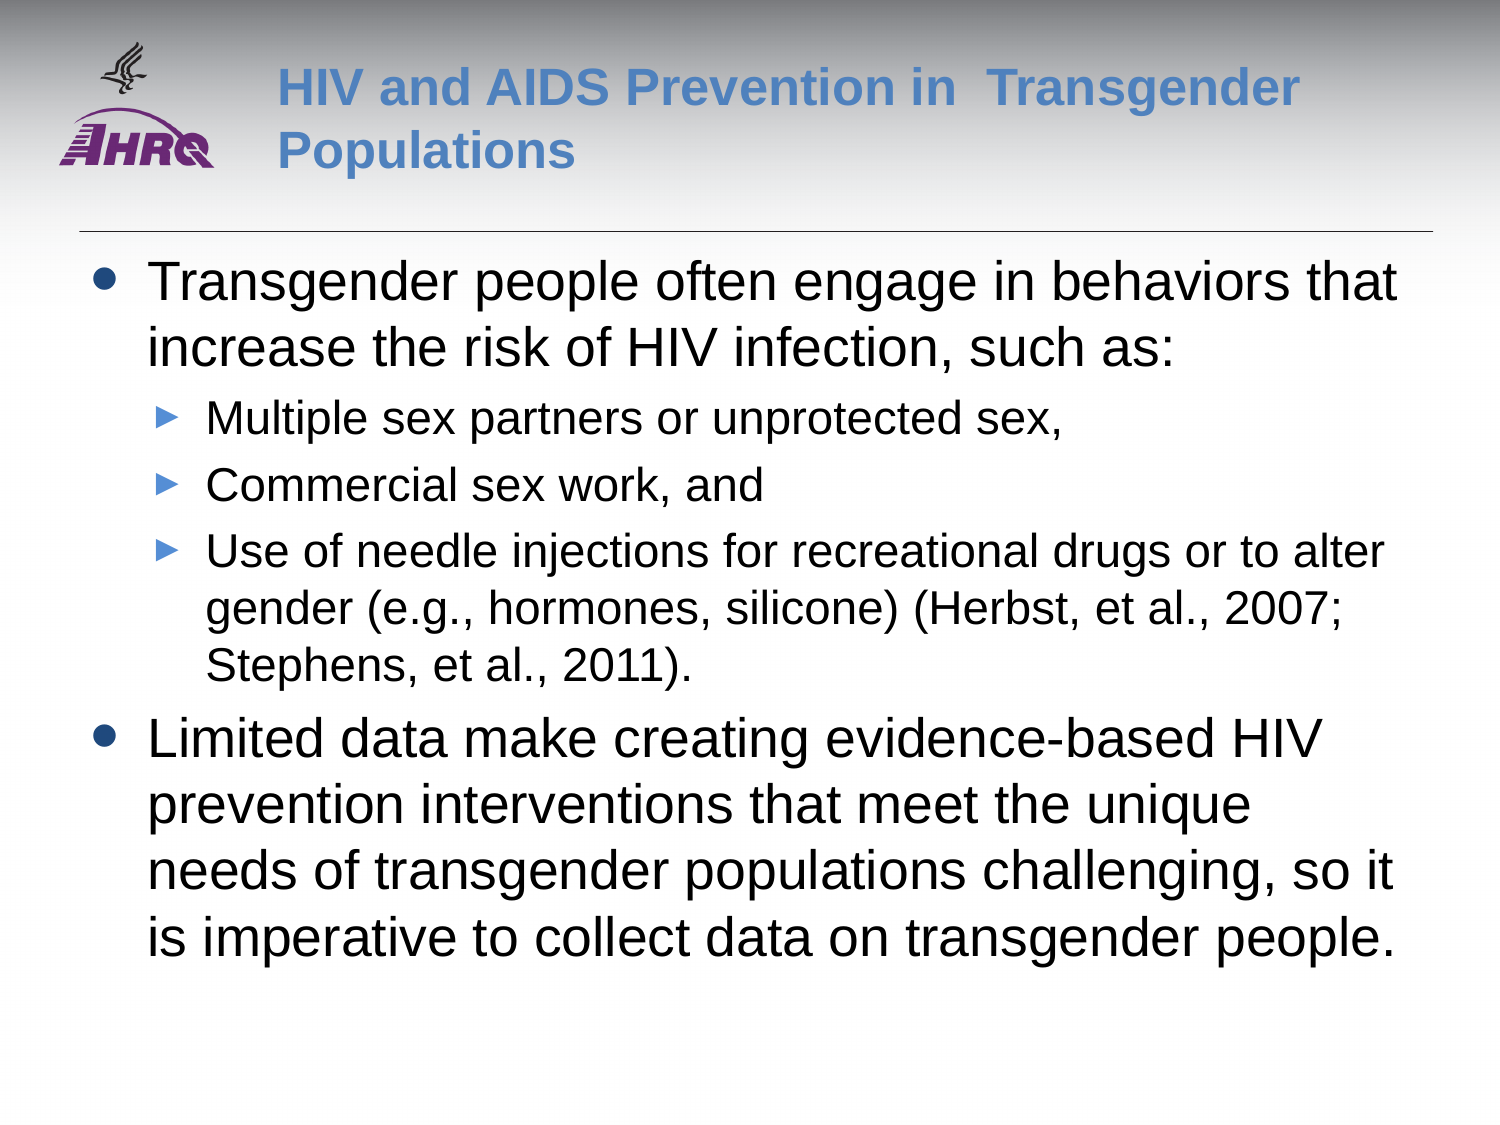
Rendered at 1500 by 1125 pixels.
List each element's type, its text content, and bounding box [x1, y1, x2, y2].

picture [0, 0, 1500, 1125]
title HIV and AIDS Prevention in Transgender Populations [262, 45, 1425, 188]
list Transgender people often engage in behaviors that increase the risk of HIV infection, such as: Multiple sex partners or unprotected sex, Commercial sex work, and Use of needle injections for recreational drugs or to alter gender (e.g., hormones, silicone) (Herbst, et al., 2007; Stephens, et al., 2011). Limited data make creating evidence-based HIV prevention interventions that meet the unique needs of transgender populations challenging, so it is imperative to collect data on transgender people. [75, 237, 1425, 1005]
